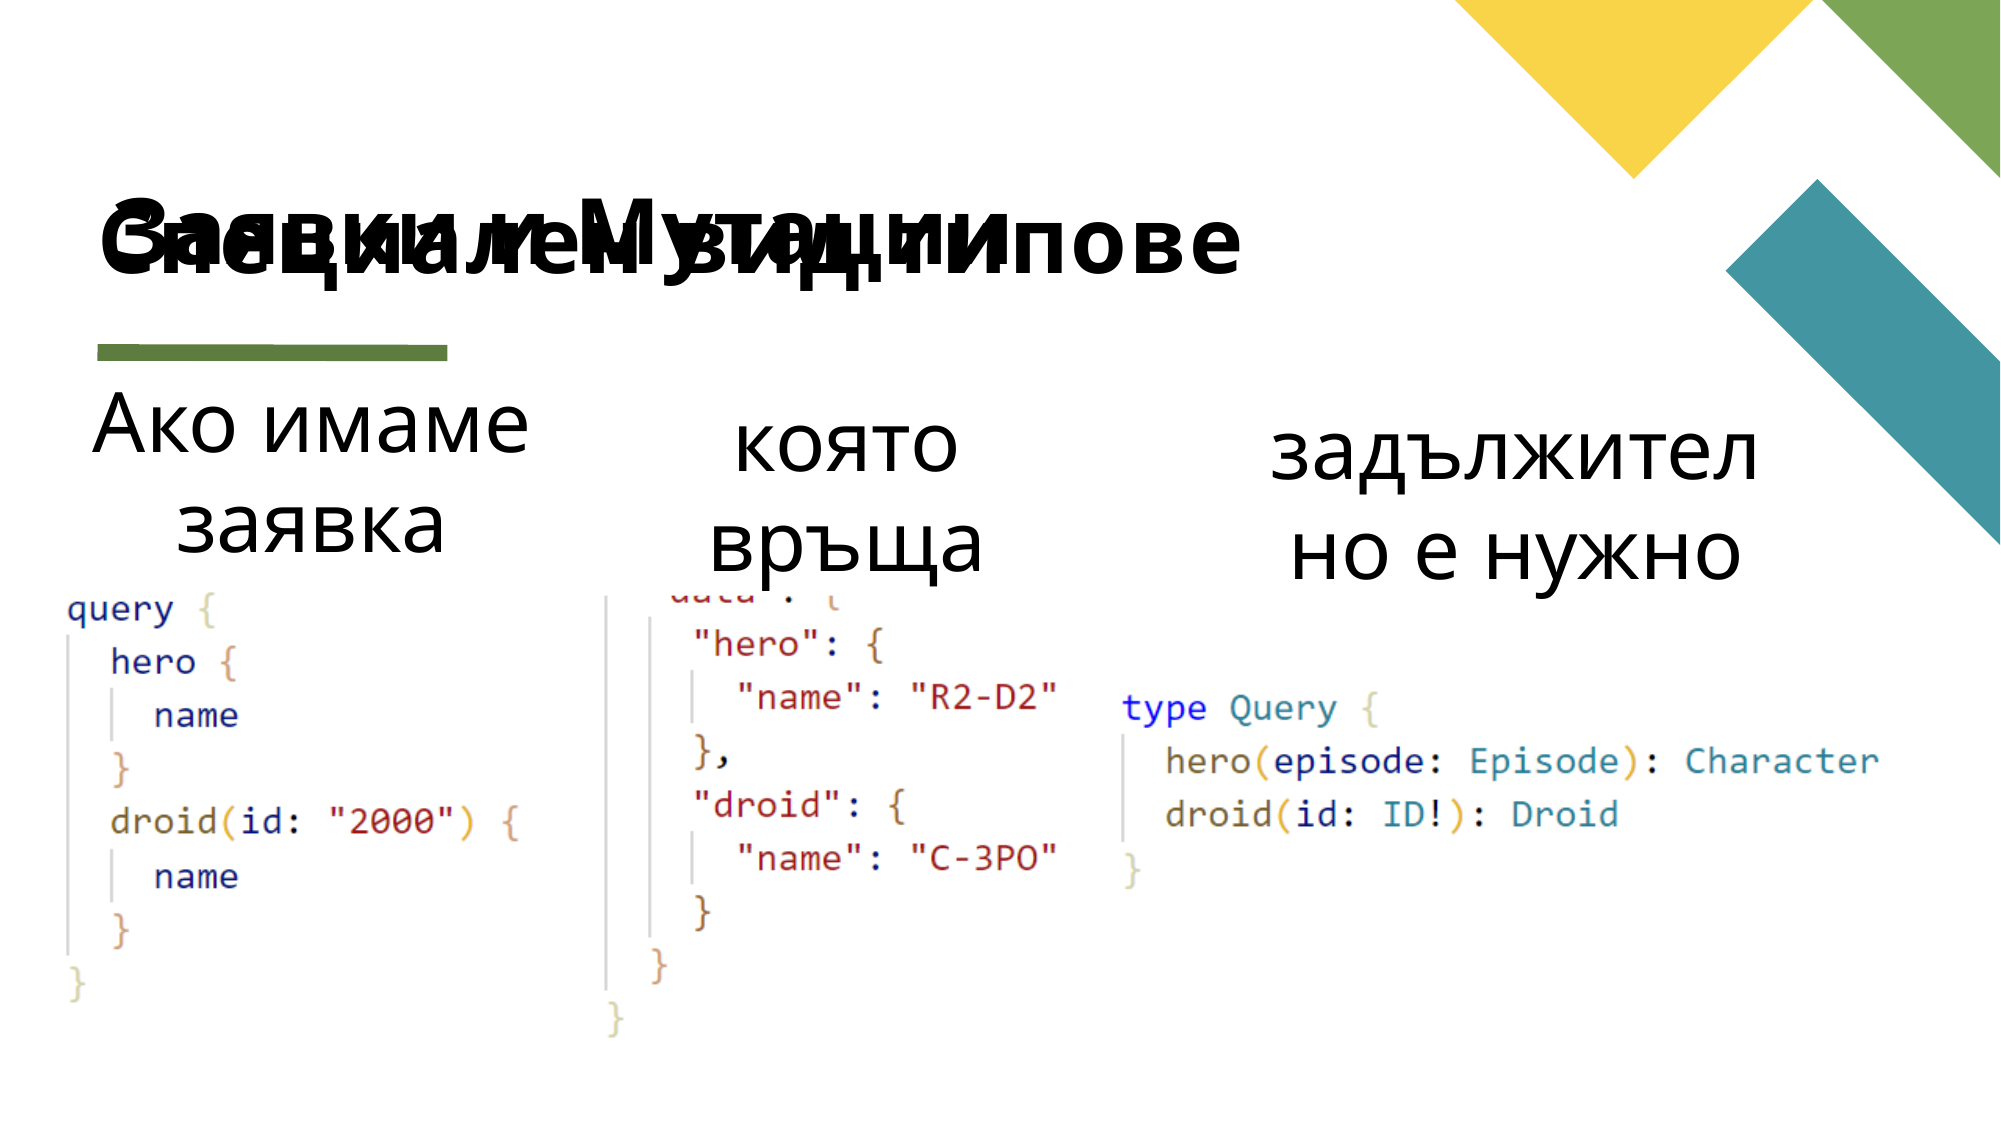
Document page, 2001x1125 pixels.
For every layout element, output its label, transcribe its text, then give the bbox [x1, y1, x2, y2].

text_box Заявки и Мутации​ [96, 165, 1491, 291]
title Специален вид типове [97, 32, 1898, 291]
text_box която връща [600, 380, 1094, 495]
picture [40, 495, 1927, 1091]
text_box задължително е нужно [1243, 387, 1790, 604]
text_box Ако имаме заявка [39, 360, 586, 577]
